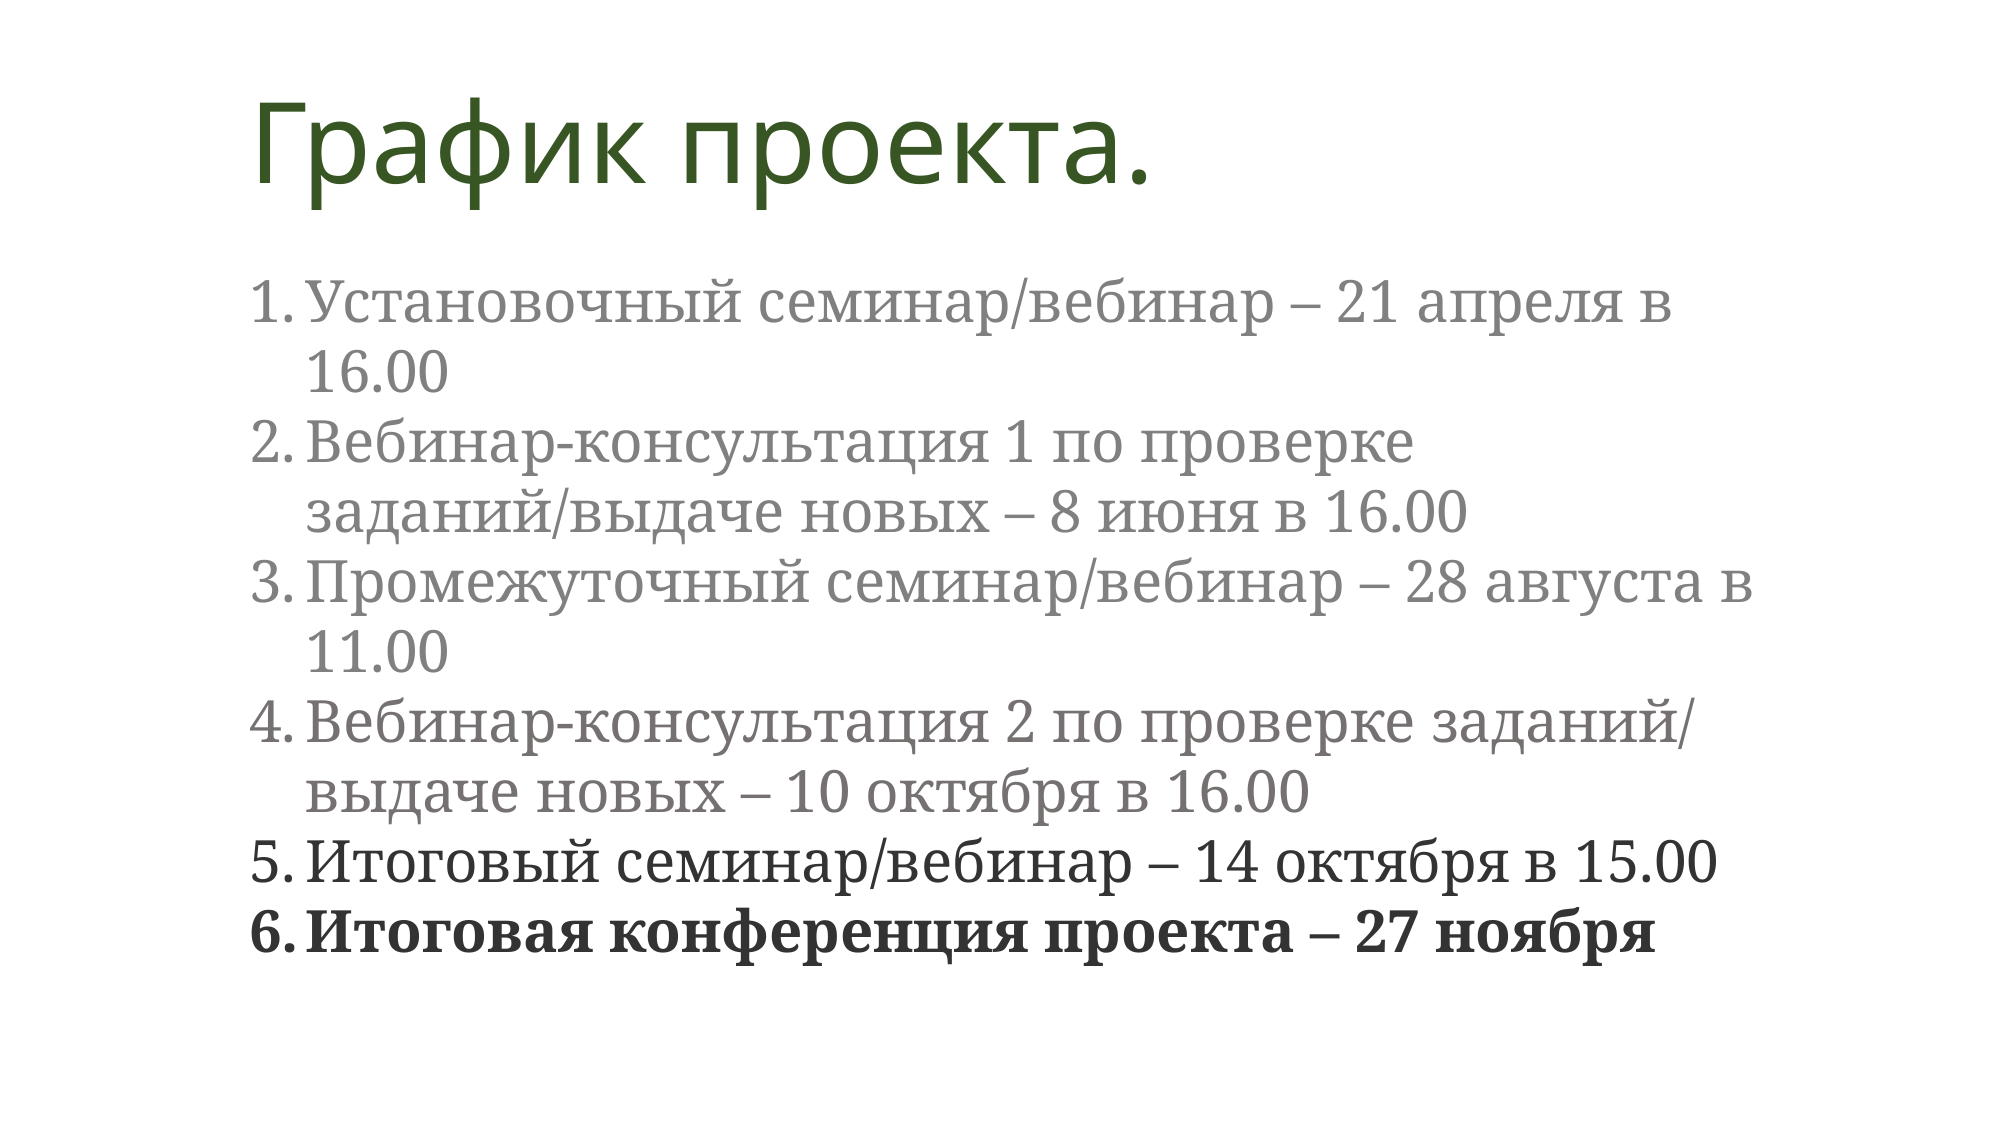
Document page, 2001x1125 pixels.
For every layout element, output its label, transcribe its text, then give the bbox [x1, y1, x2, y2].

text_box Установочный семинар/вебинар – 21 апреля в 16.00 Вебинар-консультация 1 по проверке заданий/выдаче новых – 8 июня в 16.00 Промежуточный семинар/вебинар – 28 августа в 11.00 Вебинар-консультация 2 по проверке заданий/ выдаче новых – 10 октября в 16.00 Итоговый семинар/вебинар – 14 октября в 15.00 Итоговая конференция проекта – 27 ноября [234, 256, 1800, 972]
text_box График проекта. [234, 63, 1332, 214]
